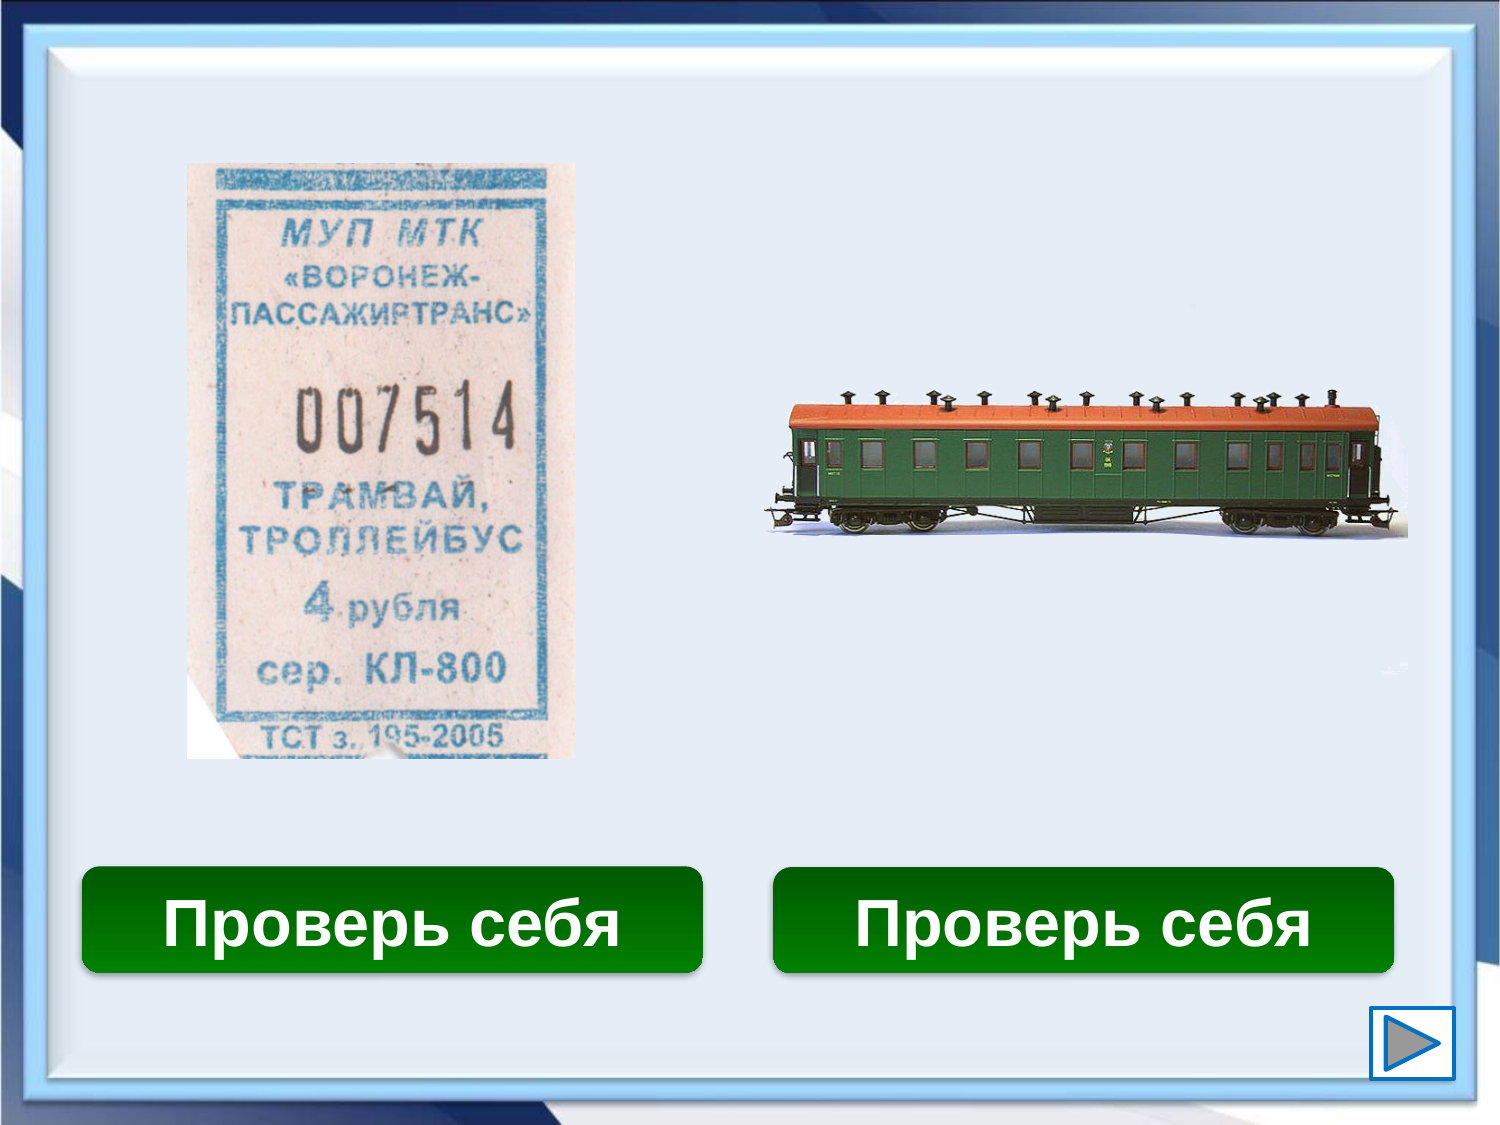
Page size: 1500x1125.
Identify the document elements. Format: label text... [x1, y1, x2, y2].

text_box Проверь себя [771, 865, 1397, 976]
text_box Проверь себя [79, 864, 706, 975]
text_box [1369, 1006, 1456, 1081]
picture [0, 0, 1500, 1125]
